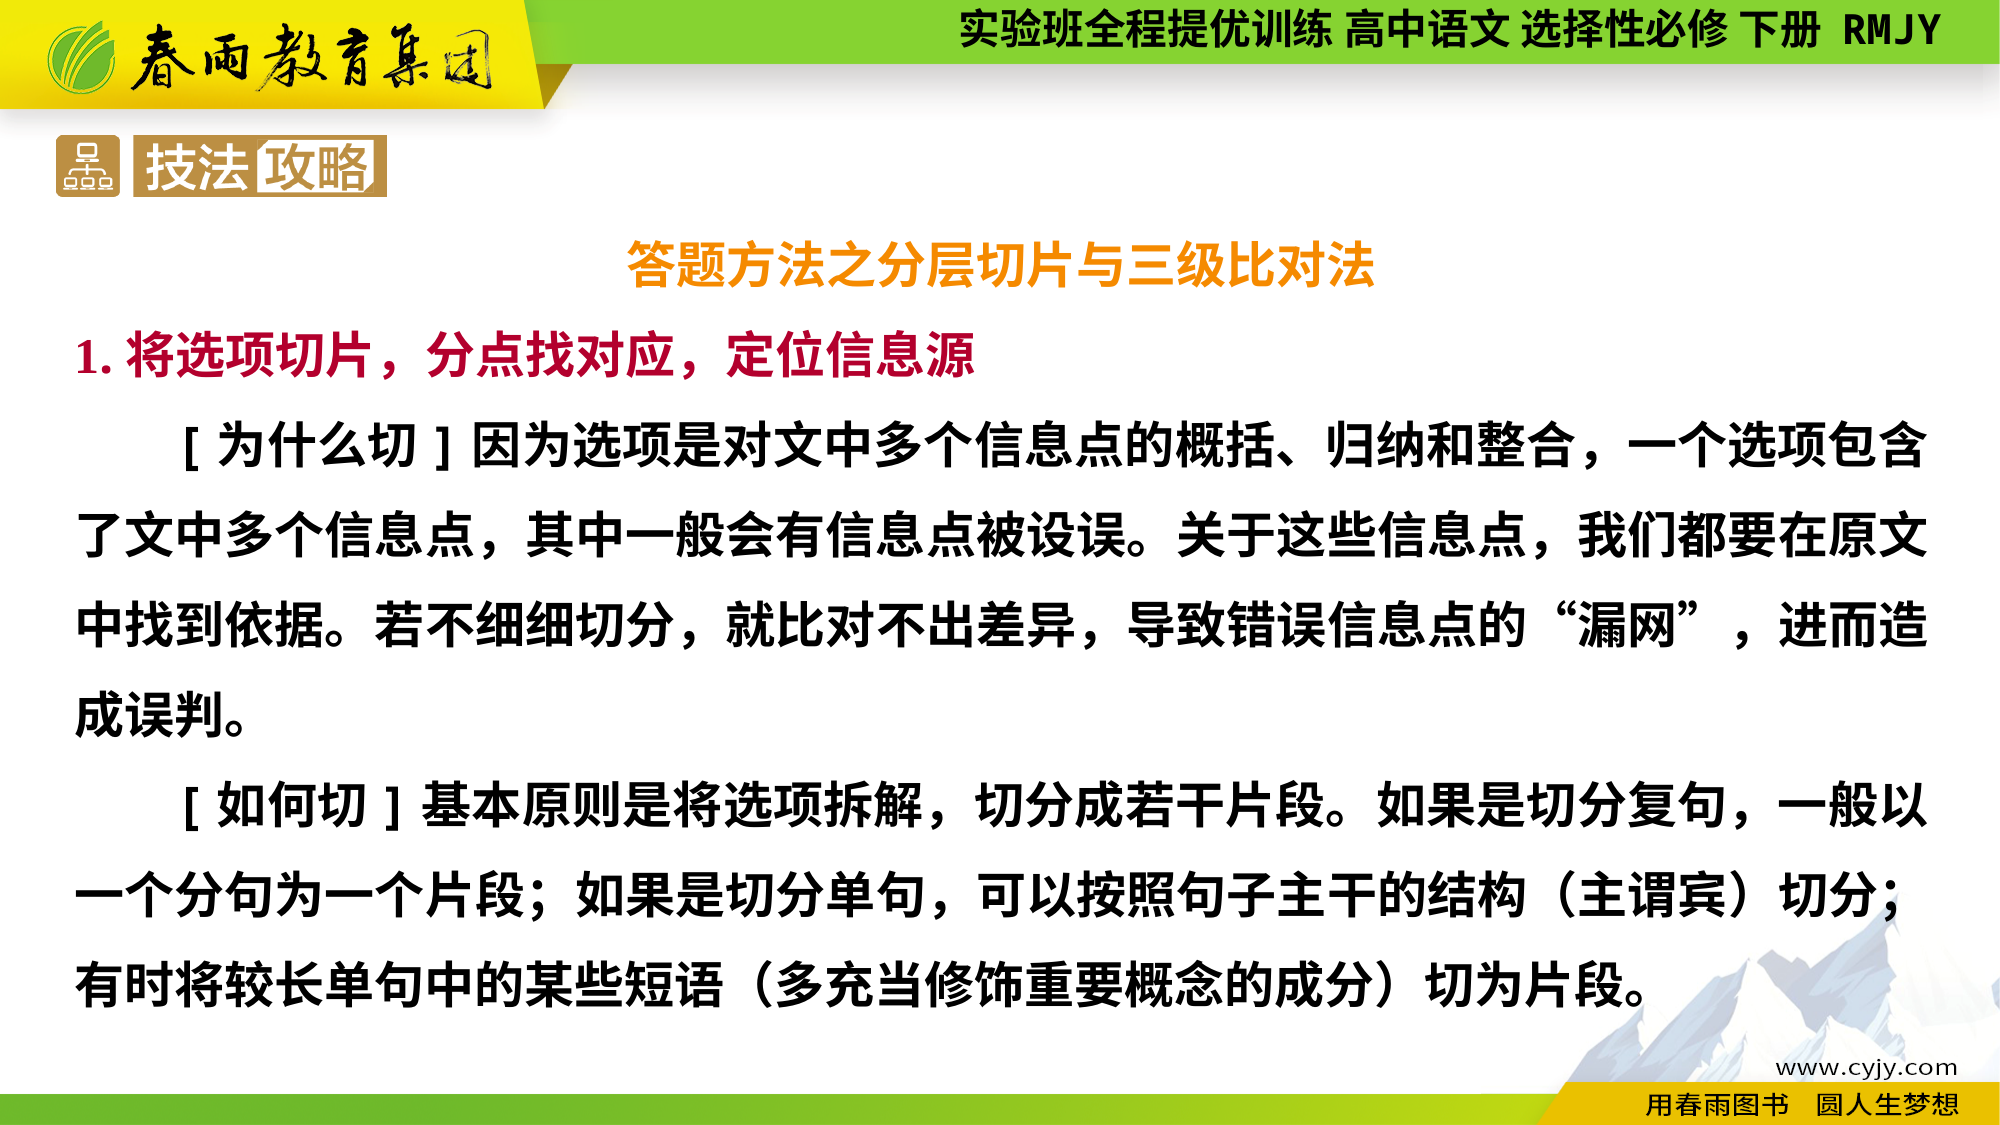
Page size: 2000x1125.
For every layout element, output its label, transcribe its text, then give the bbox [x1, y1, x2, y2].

picture [0, 0, 2000, 1125]
list 答题方法之分层切片与三级比对法 1.将选项切片，分点找对应，定位信息源 [为什么切]因为选项是对文中多个信息点的概括、归纳和整合，一个选项包含了文中多个信息点，其中一般会有信息点被设误。关于这些信息点，我们都要在原文中找到依据。若不细细切分，就比对不出差异，导致错误信息点的“漏网”，进而造成误判。 [如何切]基本原则是将选项拆解，切分成若干片段。如果是切分复句，一般以一个分句为一个片段；如果是切分单句，可以按照句子主干的结构（主谓宾）切分；有时将较长单句中的某些短语（多充当修饰重要概念的成分）切为片段。 [59, 196, 1944, 1030]
